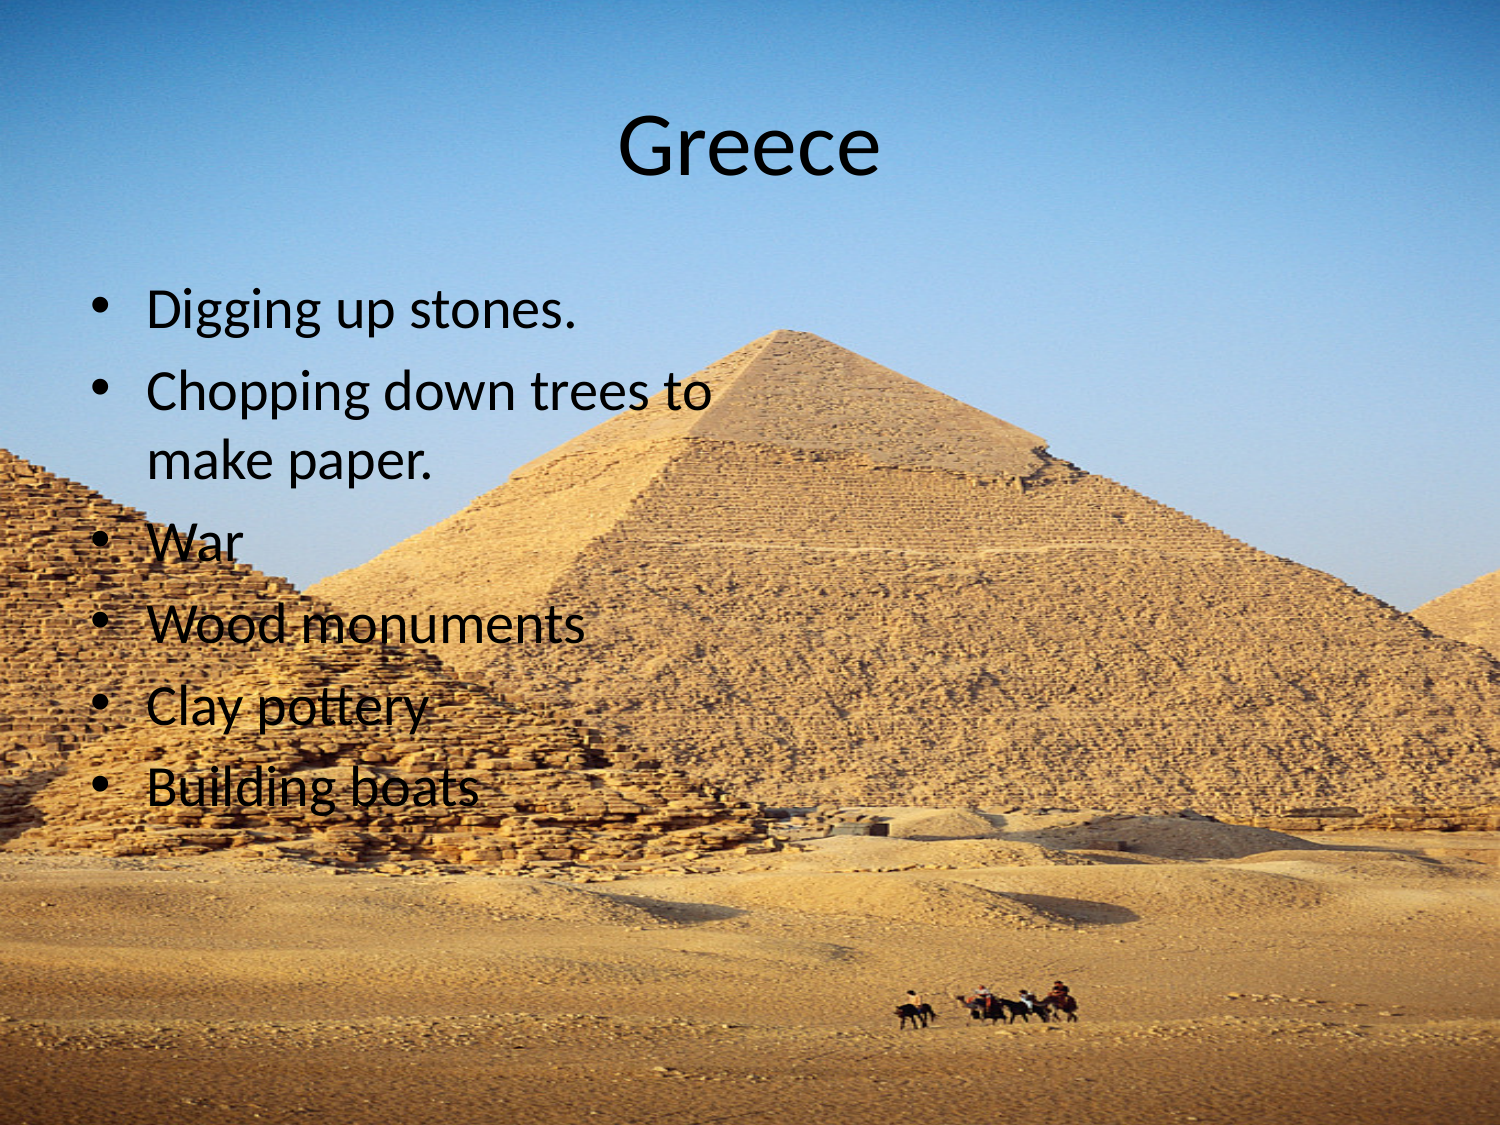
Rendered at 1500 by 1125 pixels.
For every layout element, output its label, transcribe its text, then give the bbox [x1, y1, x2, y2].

title Greece [75, 45, 1425, 233]
picture [0, 0, 1500, 1125]
list Digging up stones. Chopping down trees to make paper. War Wood monuments Clay pottery Building boats [75, 262, 738, 1005]
